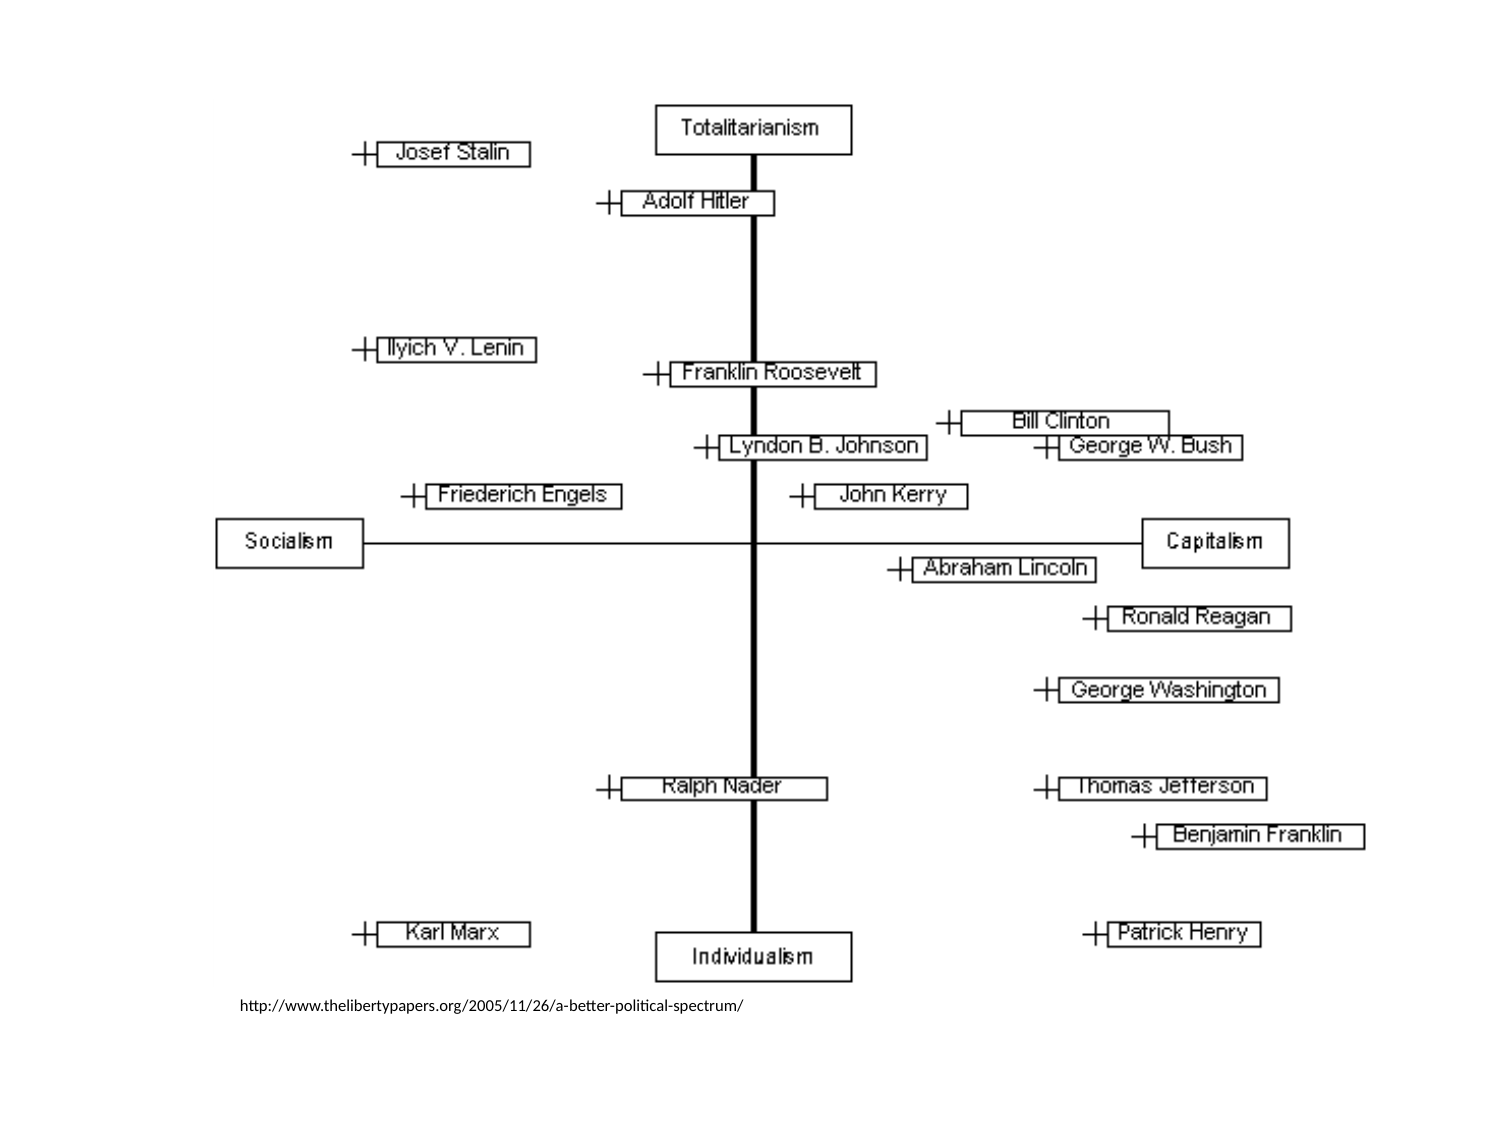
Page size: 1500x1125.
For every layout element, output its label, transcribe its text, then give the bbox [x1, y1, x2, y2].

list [212, 99, 1370, 988]
text_box http://www.thelibertypapers.org/2005/11/26/a-better-political-spectrum/ [224, 995, 1363, 1023]
